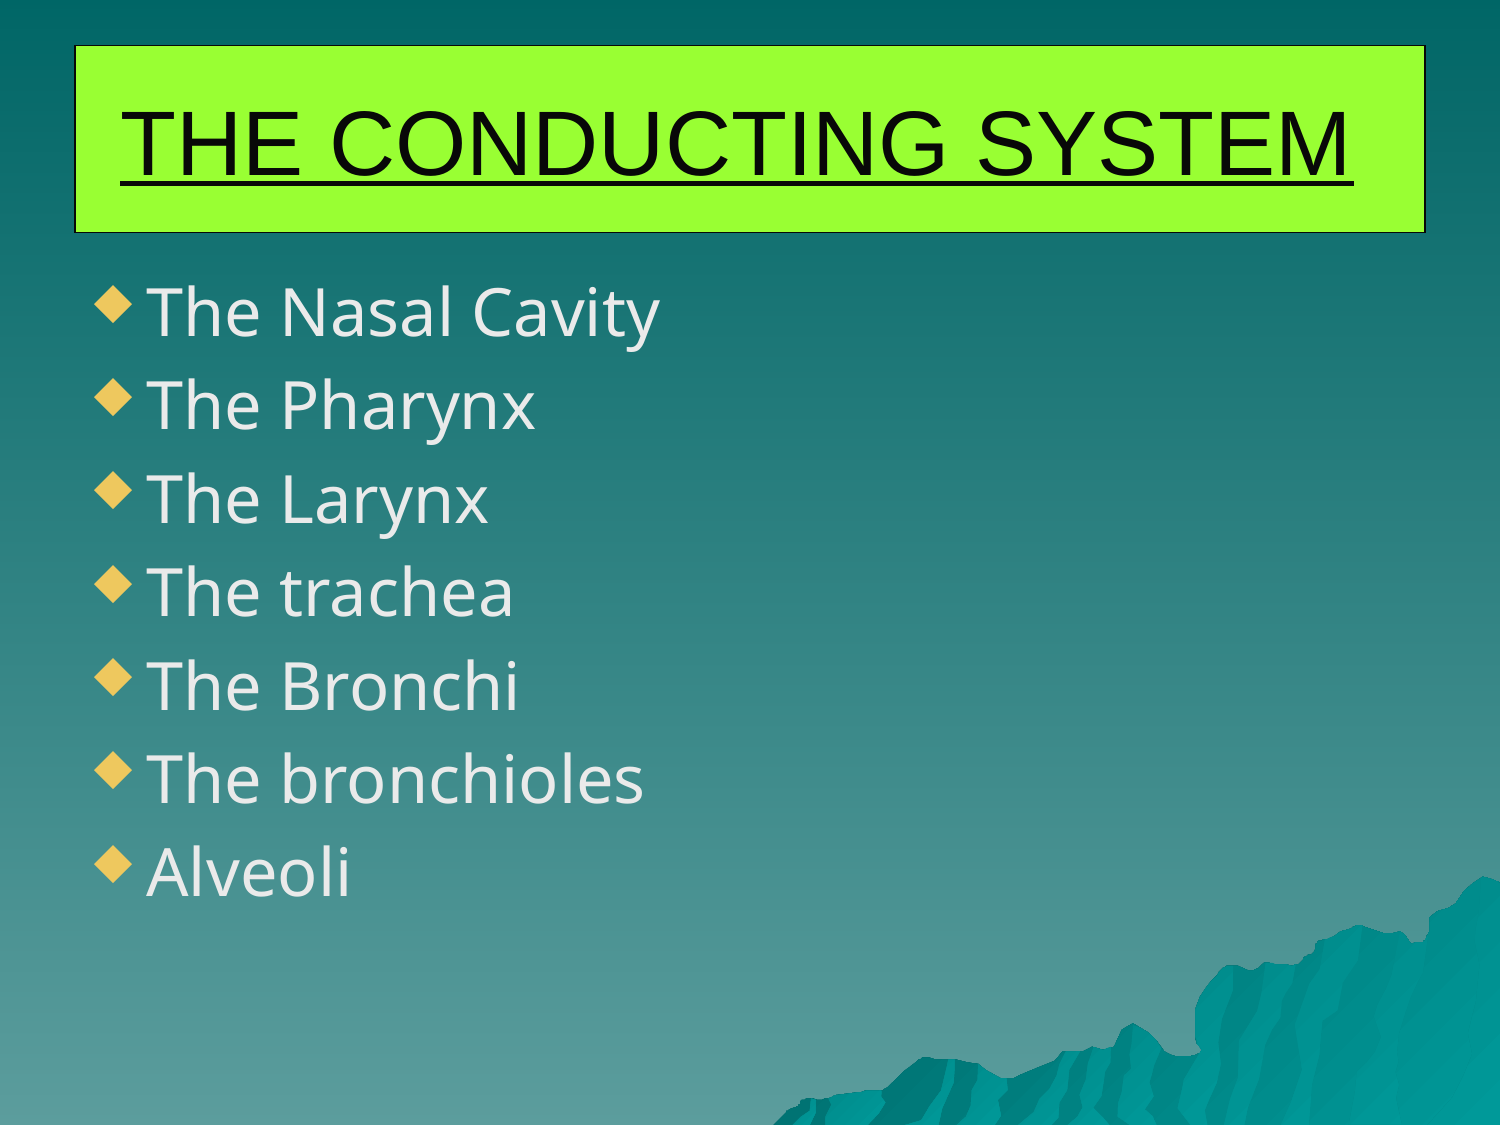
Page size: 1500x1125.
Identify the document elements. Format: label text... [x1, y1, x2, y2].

list The Nasal Cavity The Pharynx The Larynx The trachea The Bronchi The bronchioles Alveoli [74, 262, 1426, 1006]
title THE CONDUCTING SYSTEM [74, 45, 1426, 233]
